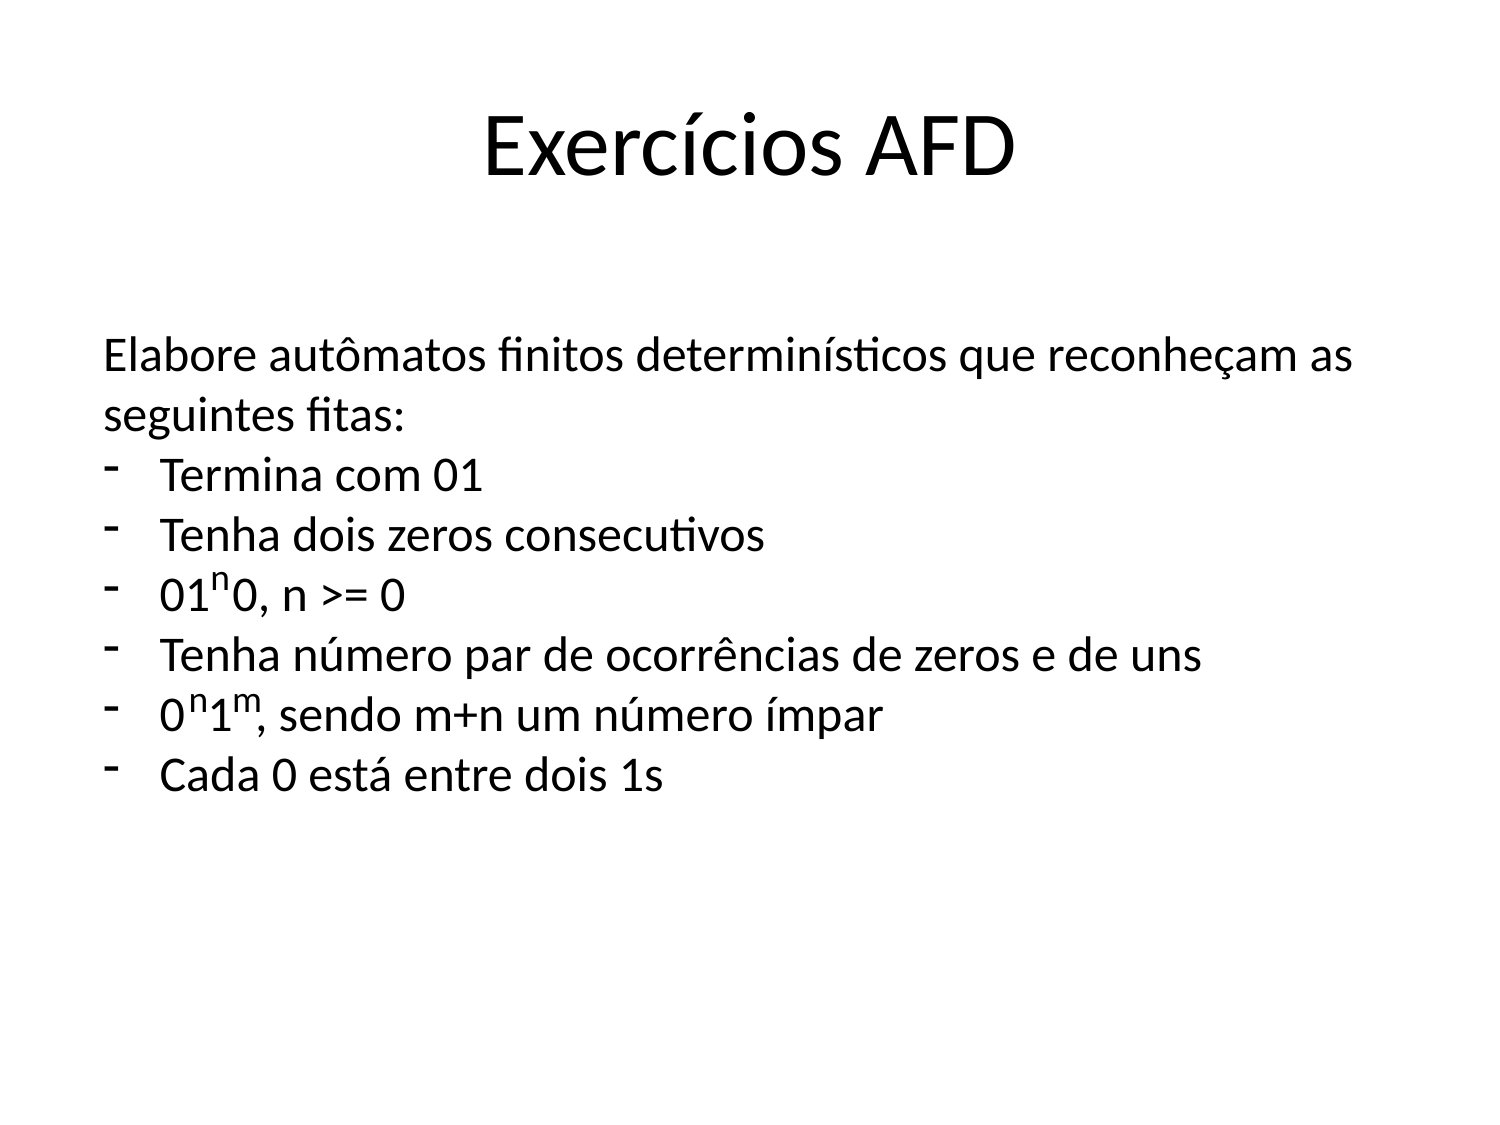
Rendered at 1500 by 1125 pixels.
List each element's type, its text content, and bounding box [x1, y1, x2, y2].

text_box n [173, 667, 217, 727]
title Exercícios AFD [75, 45, 1425, 233]
text_box n [195, 545, 246, 606]
text_box m [217, 667, 277, 727]
text_box Elabore autômatos finitos determinísticos que reconheçam as seguintes fitas: Termina com 01 Tenha dois zeros consecutivos 01 0, n >= 0 Tenha número par de ocorrências de zeros e de uns 0 1 , sendo m+n um número ímpar Cada 0 está entre dois 1s [88, 314, 1388, 990]
